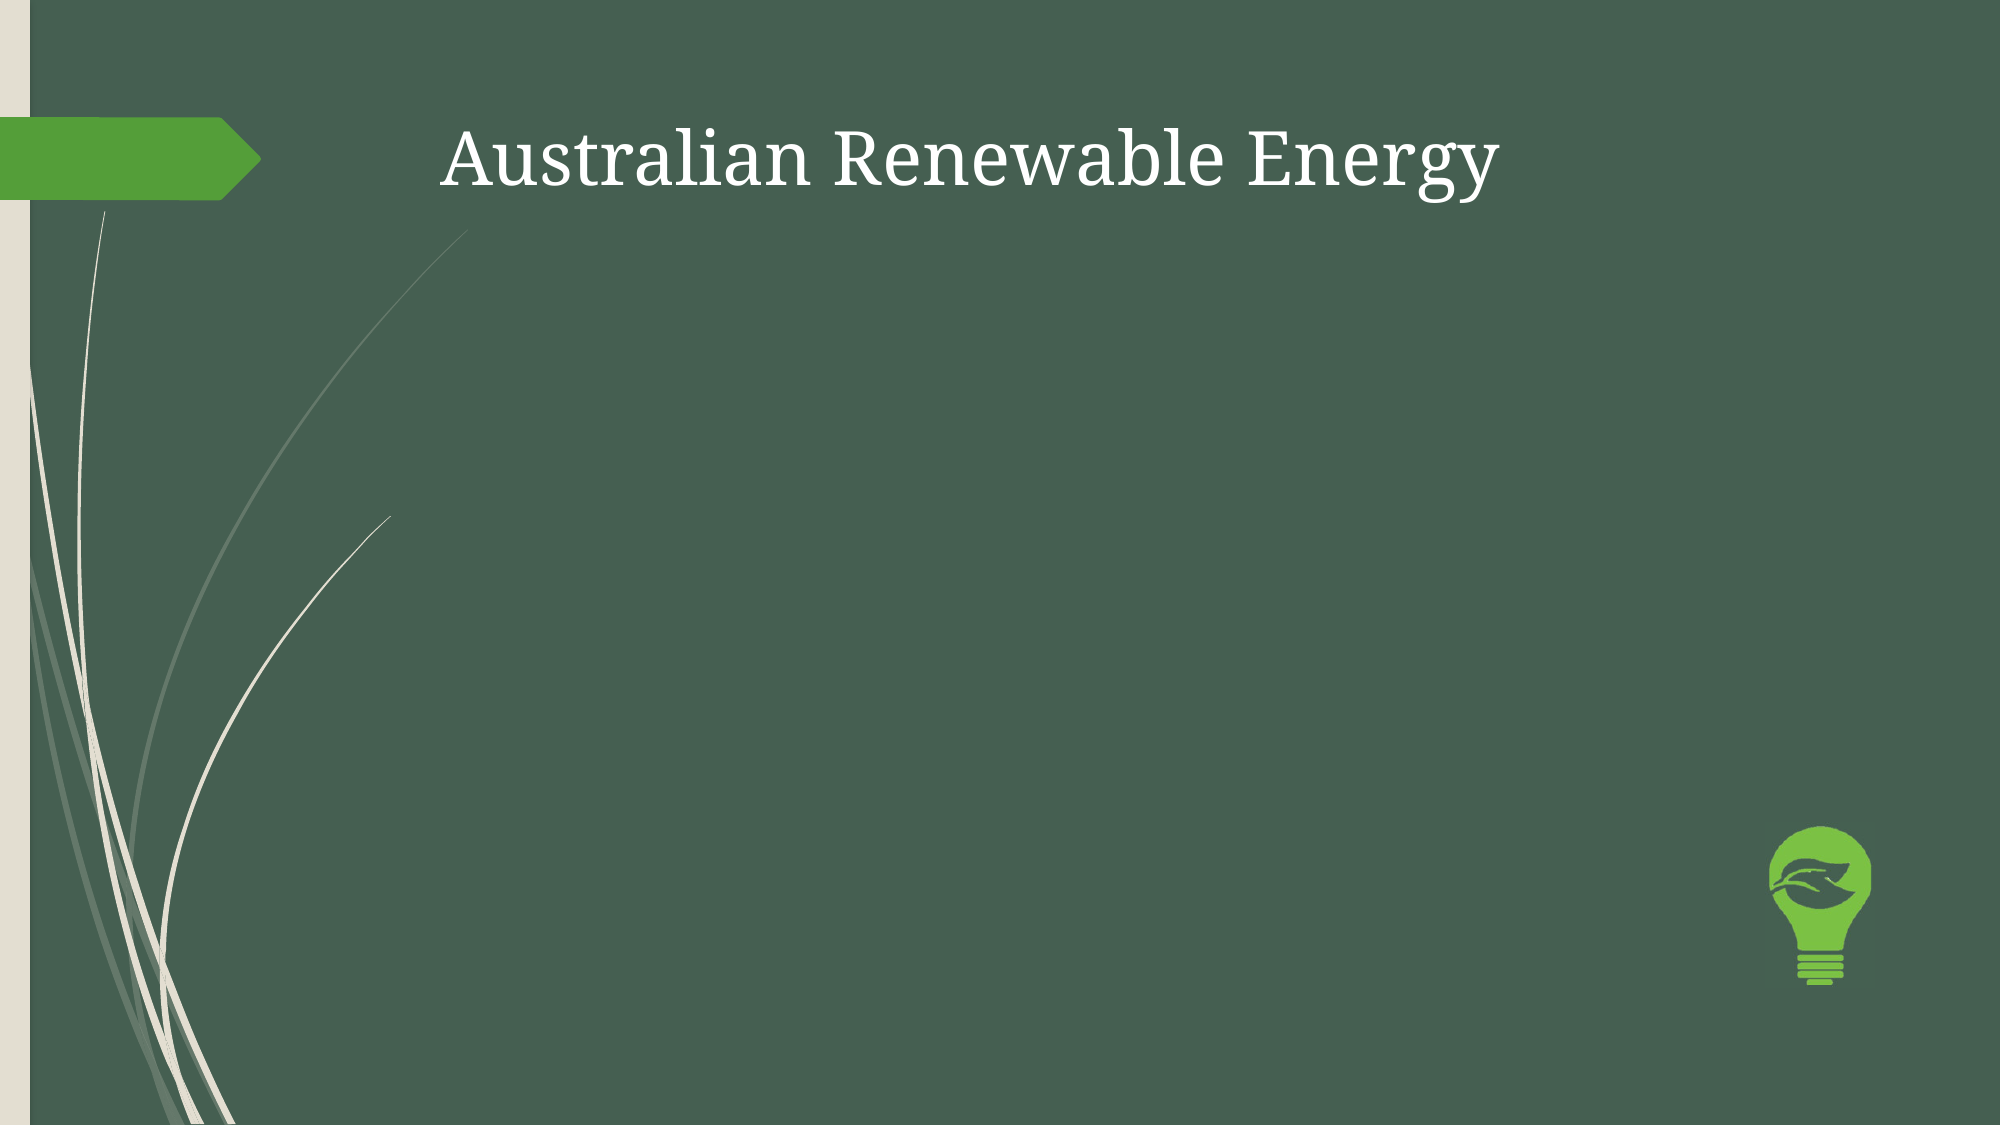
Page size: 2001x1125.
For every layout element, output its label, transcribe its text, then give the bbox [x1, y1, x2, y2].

picture [1765, 822, 1875, 988]
title Australian Renewable Energy [425, 102, 1888, 313]
